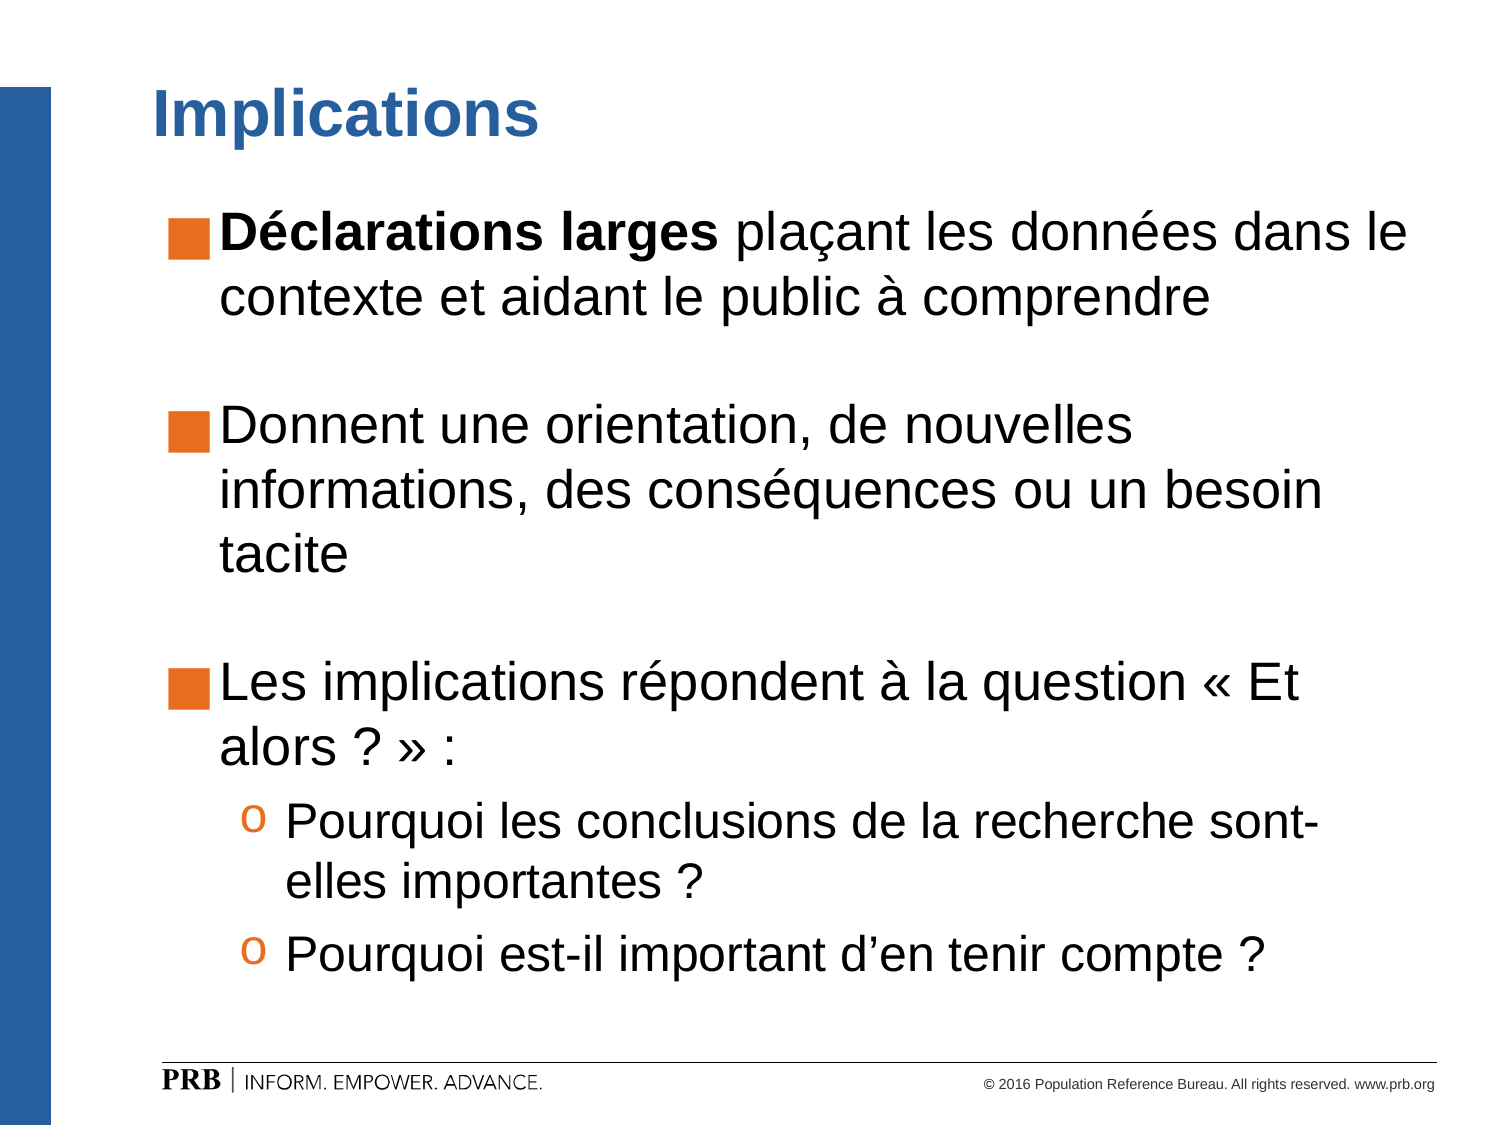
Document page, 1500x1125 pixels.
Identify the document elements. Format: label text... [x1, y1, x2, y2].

title Implications [137, 62, 1407, 225]
picture [162, 1067, 542, 1093]
list Déclarations larges plaçant les données dans le contexte et aidant le public à comprendre Donnent une orientation, de nouvelles informations, des conséquences ou un besoin tacite Les implications répondent à la question « Et alors ? » : Pourquoi les conclusions de la recherche sont-elles importantes ? Pourquoi est-il important d’en tenir compte ? [148, 189, 1436, 1063]
